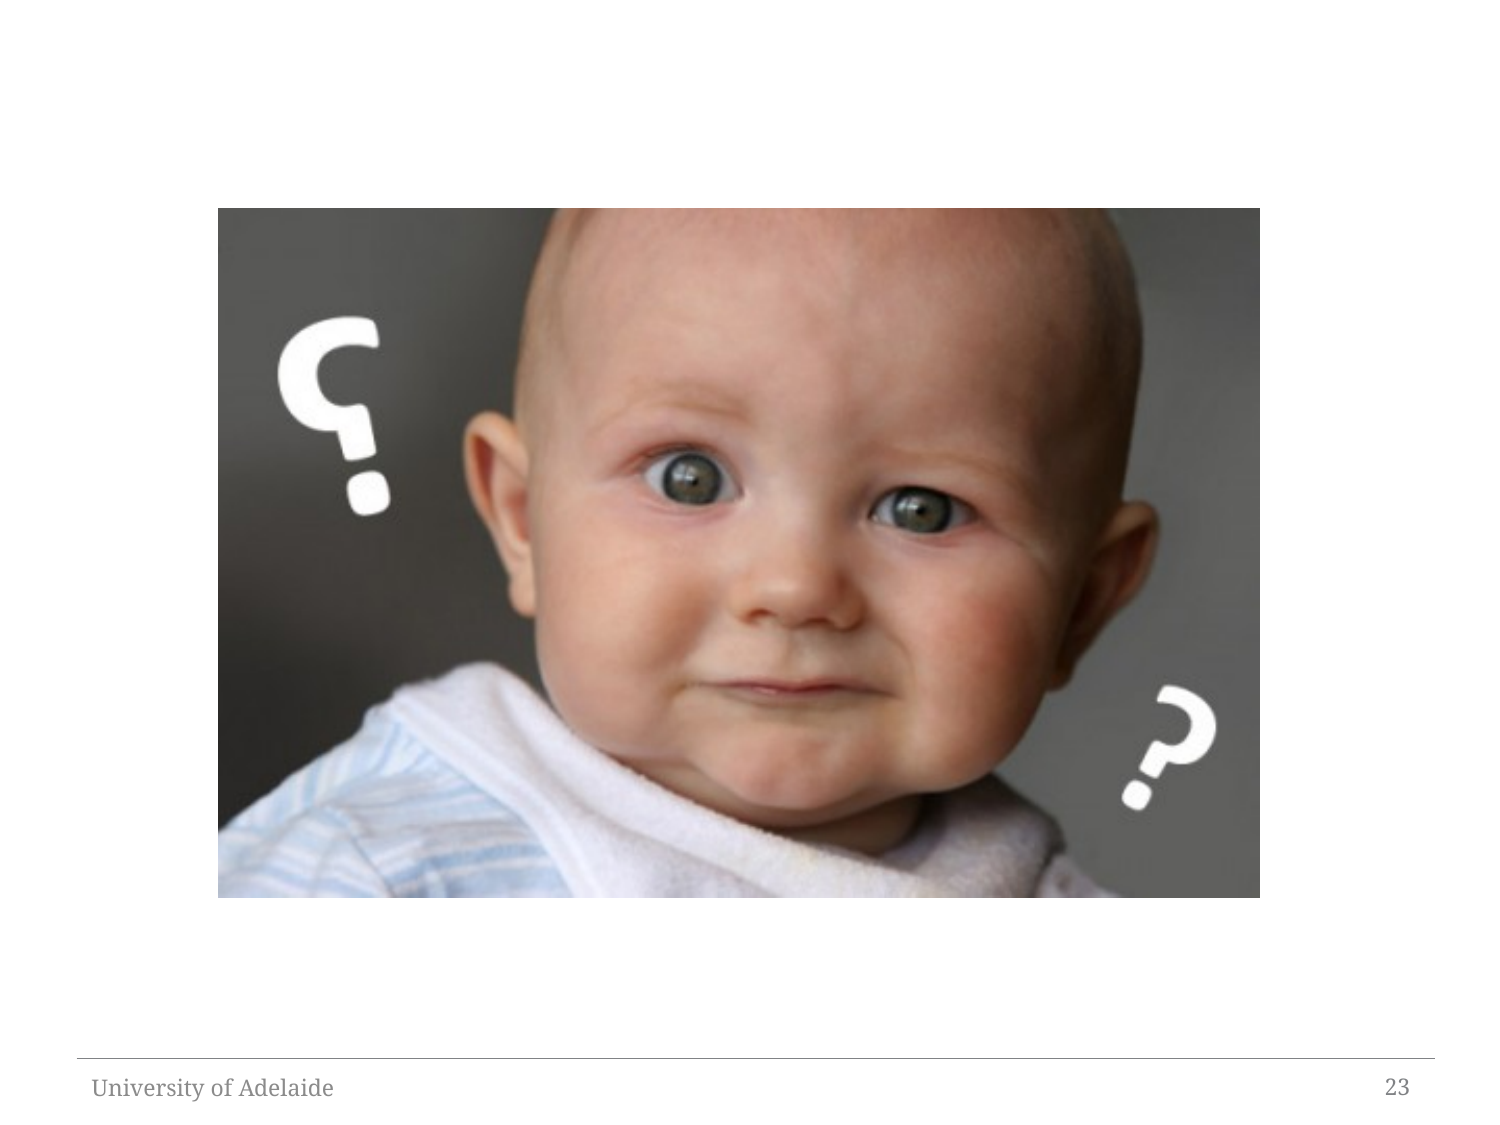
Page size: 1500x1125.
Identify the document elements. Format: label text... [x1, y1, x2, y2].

picture [218, 207, 1260, 898]
footer University of Adelaide [76, 1057, 552, 1118]
slide_number 23 [1074, 1057, 1425, 1118]
